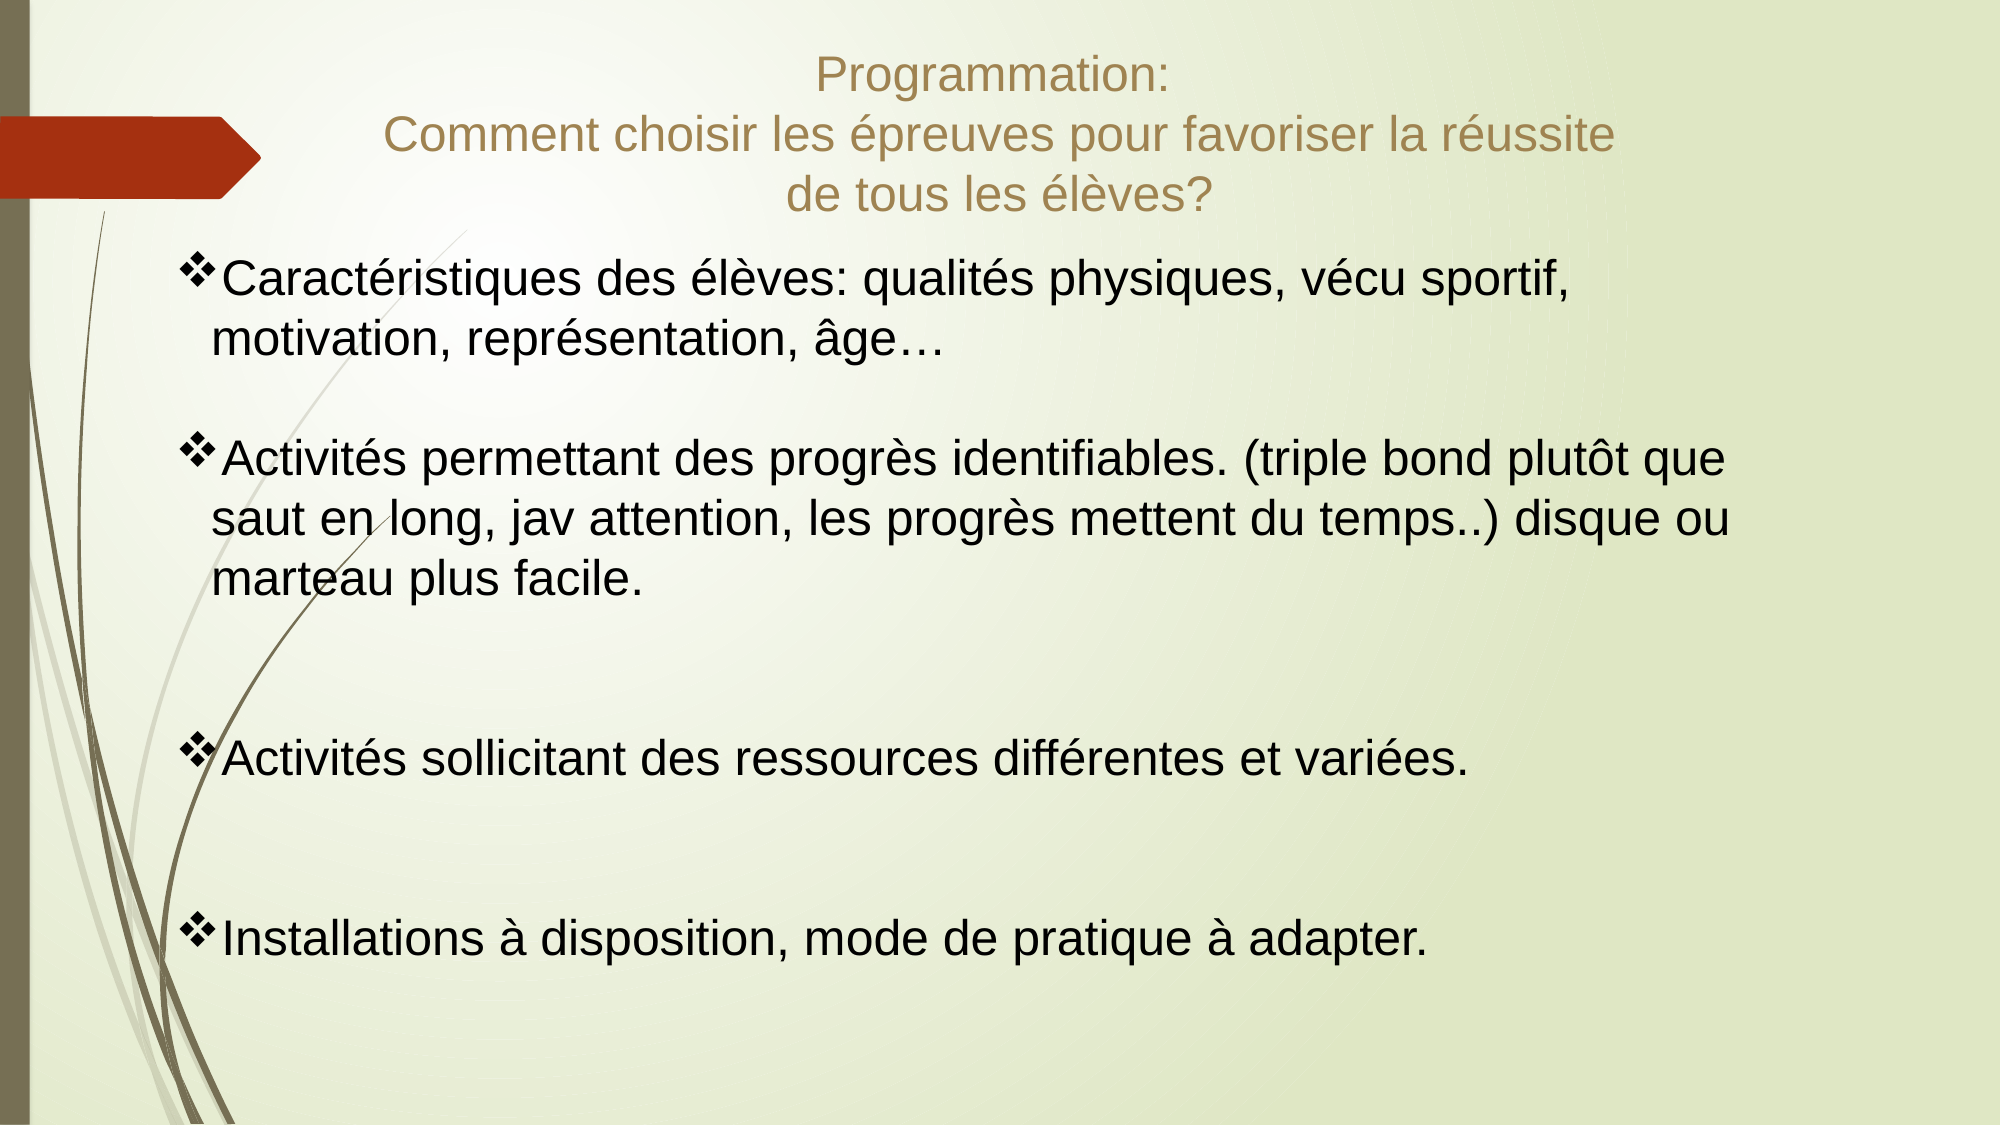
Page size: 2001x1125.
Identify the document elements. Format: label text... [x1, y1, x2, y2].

text_box Programmation: Comment choisir les épreuves pour favoriser la réussite de tous les élèves? [353, 33, 1647, 229]
text_box Caractéristiques des élèves: qualités physiques, vécu sportif, motivation, représentation, âge… Activités permettant des progrès identifiables. (triple bond plutôt que saut en long, jav attention, les progrès mettent du temps..) disque ou marteau plus facile. Activités sollicitant des ressources différentes et variées. Installations à disposition, mode de pratique à adapter. [160, 238, 1823, 1083]
